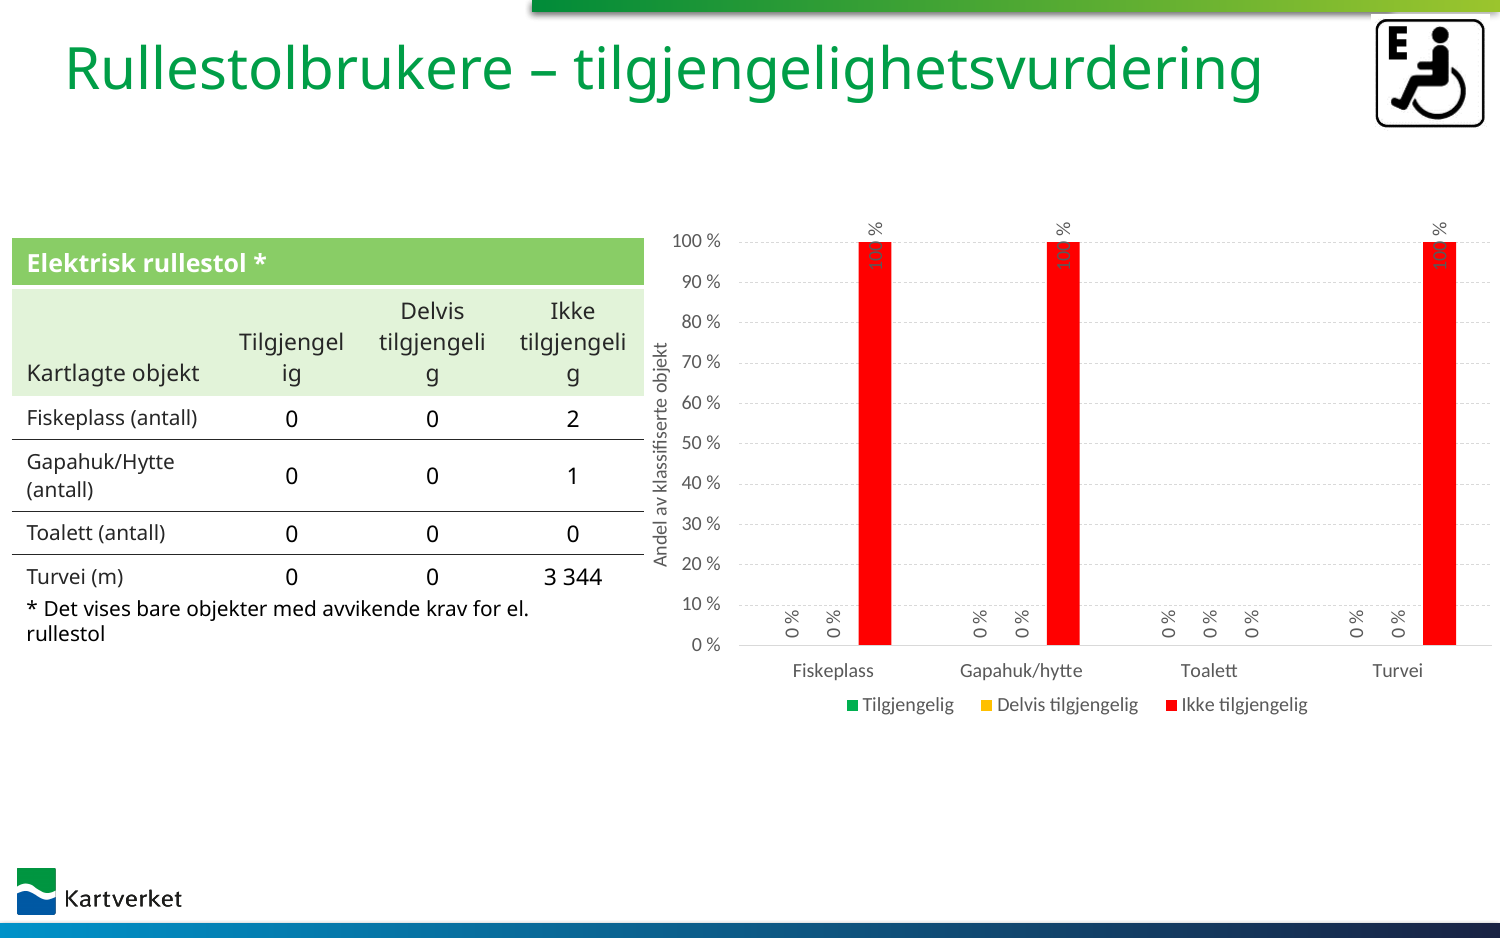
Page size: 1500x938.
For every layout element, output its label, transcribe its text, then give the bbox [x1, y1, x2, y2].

table_cell 1 [503, 440, 638, 511]
picture [643, 218, 1500, 728]
table_cell Ikke tilgjengelig [503, 289, 638, 396]
table_cell 0 [362, 396, 503, 439]
text_box * Det vises bare objekter med avvikende krav for el. rullestol [11, 588, 597, 653]
table_cell Gapahuk/Hytte (antall) [12, 440, 222, 511]
table_cell Kartlagte objekt [12, 289, 222, 396]
table_cell Toalett (antall) [12, 512, 222, 554]
table_cell 0 [503, 512, 638, 554]
table_cell Fiskeplass (antall) [12, 396, 222, 439]
table_cell 0 [222, 396, 362, 439]
table_cell 0 [222, 555, 362, 588]
table_cell 0 [222, 512, 362, 554]
table_cell 0 [222, 440, 362, 511]
table_cell 0 [362, 555, 503, 588]
table_header Elektrisk rullestol * [12, 238, 638, 285]
table_cell 2 [503, 396, 638, 439]
table_cell Turvei (m) [12, 555, 222, 588]
text_box Rullestolbrukere – tilgjengelighetsvurdering [49, 12, 1372, 109]
table_cell Delvis tilgjengelig [362, 289, 503, 396]
table_cell Tilgjengelig [222, 289, 362, 396]
table_cell 3 344 [503, 555, 638, 598]
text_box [1371, 13, 1491, 133]
table_cell 0 [362, 512, 503, 554]
table_cell 0 [362, 440, 503, 511]
